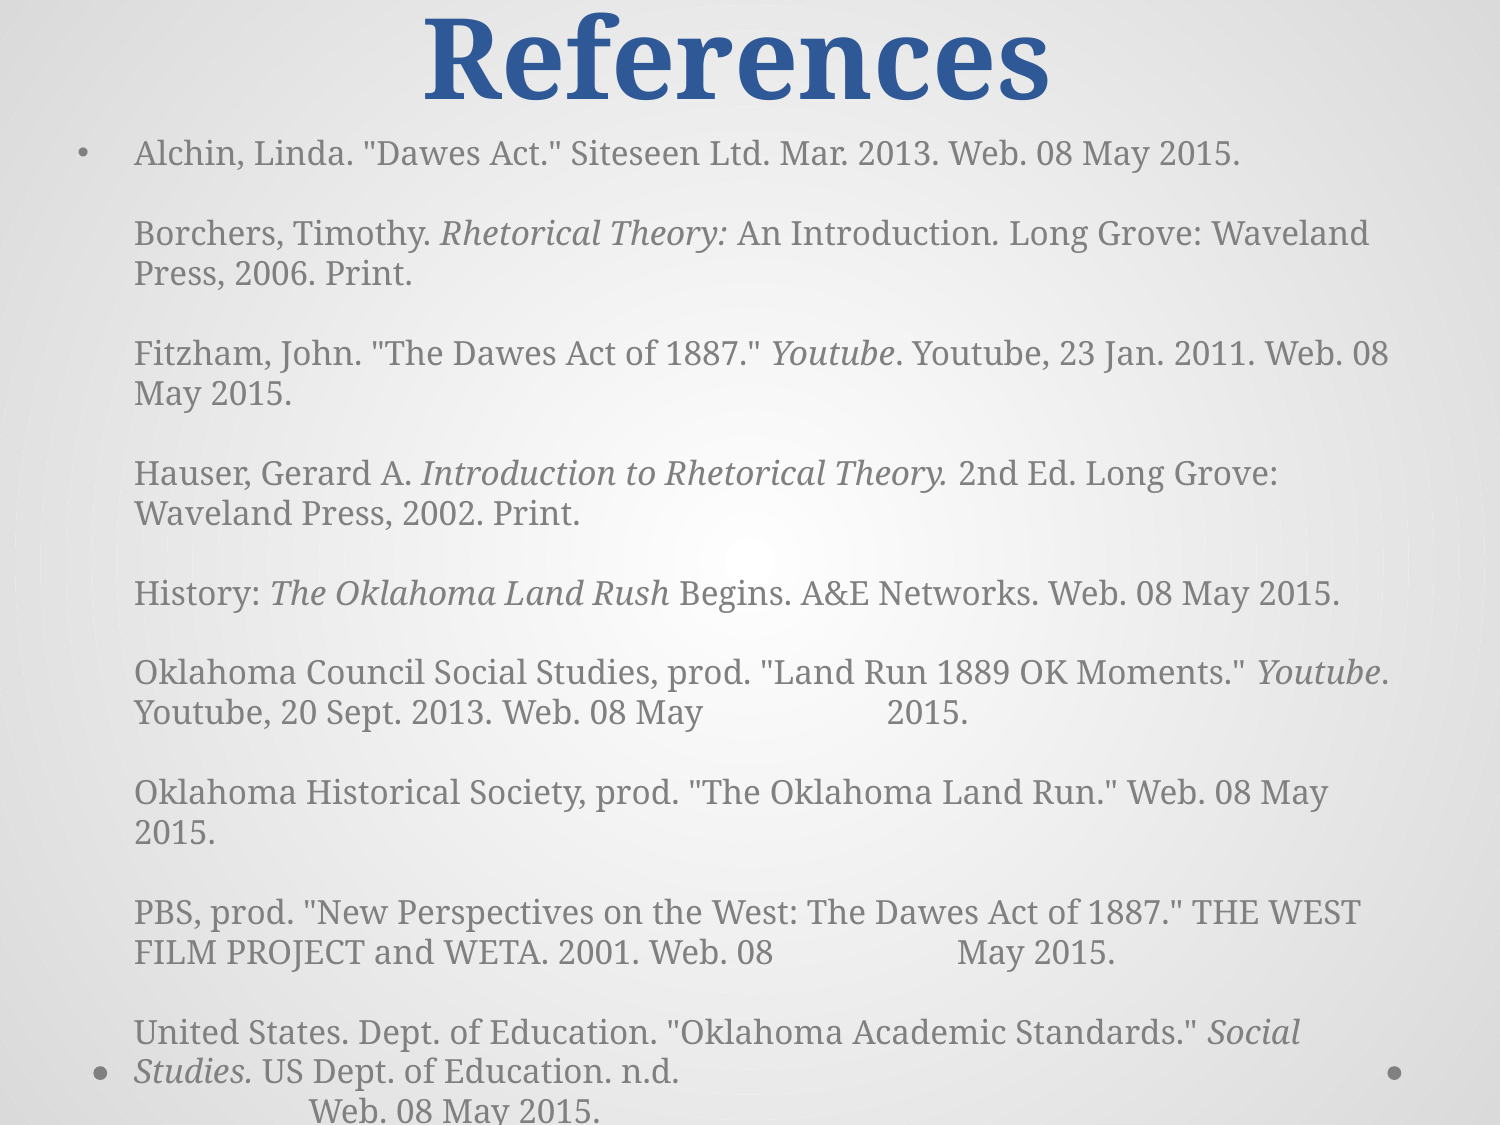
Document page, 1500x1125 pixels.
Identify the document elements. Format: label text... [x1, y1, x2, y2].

list Alchin, Linda. "Dawes Act." Siteseen Ltd. Mar. 2013. Web. 08 May 2015. Borchers, Timothy. Rhetorical Theory: An Introduction. Long Grove: Waveland Press, 2006. Print. Fitzham, John. "The Dawes Act of 1887." Youtube. Youtube, 23 Jan. 2011. Web. 08 May 2015. Hauser, Gerard A. Introduction to Rhetorical Theory. 2nd Ed. Long Grove: Waveland Press, 2002. Print. History: The Oklahoma Land Rush Begins. A&E Networks. Web. 08 May 2015. Oklahoma Council Social Studies, prod. "Land Run 1889 OK Moments." Youtube. Youtube, 20 Sept. 2013. Web. 08 May 2015. Oklahoma Historical Society, prod. "The Oklahoma Land Run." Web. 08 May 2015. PBS, prod. "New Perspectives on the West: The Dawes Act of 1887." THE WEST FILM PROJECT and WETA. 2001. Web. 08 May 2015. United States. Dept. of Education. "Oklahoma Academic Standards." Social Studies. US Dept. of Education. n.d. Web. 08 May 2015. [62, 125, 1413, 1125]
title References [62, 37, 1413, 125]
